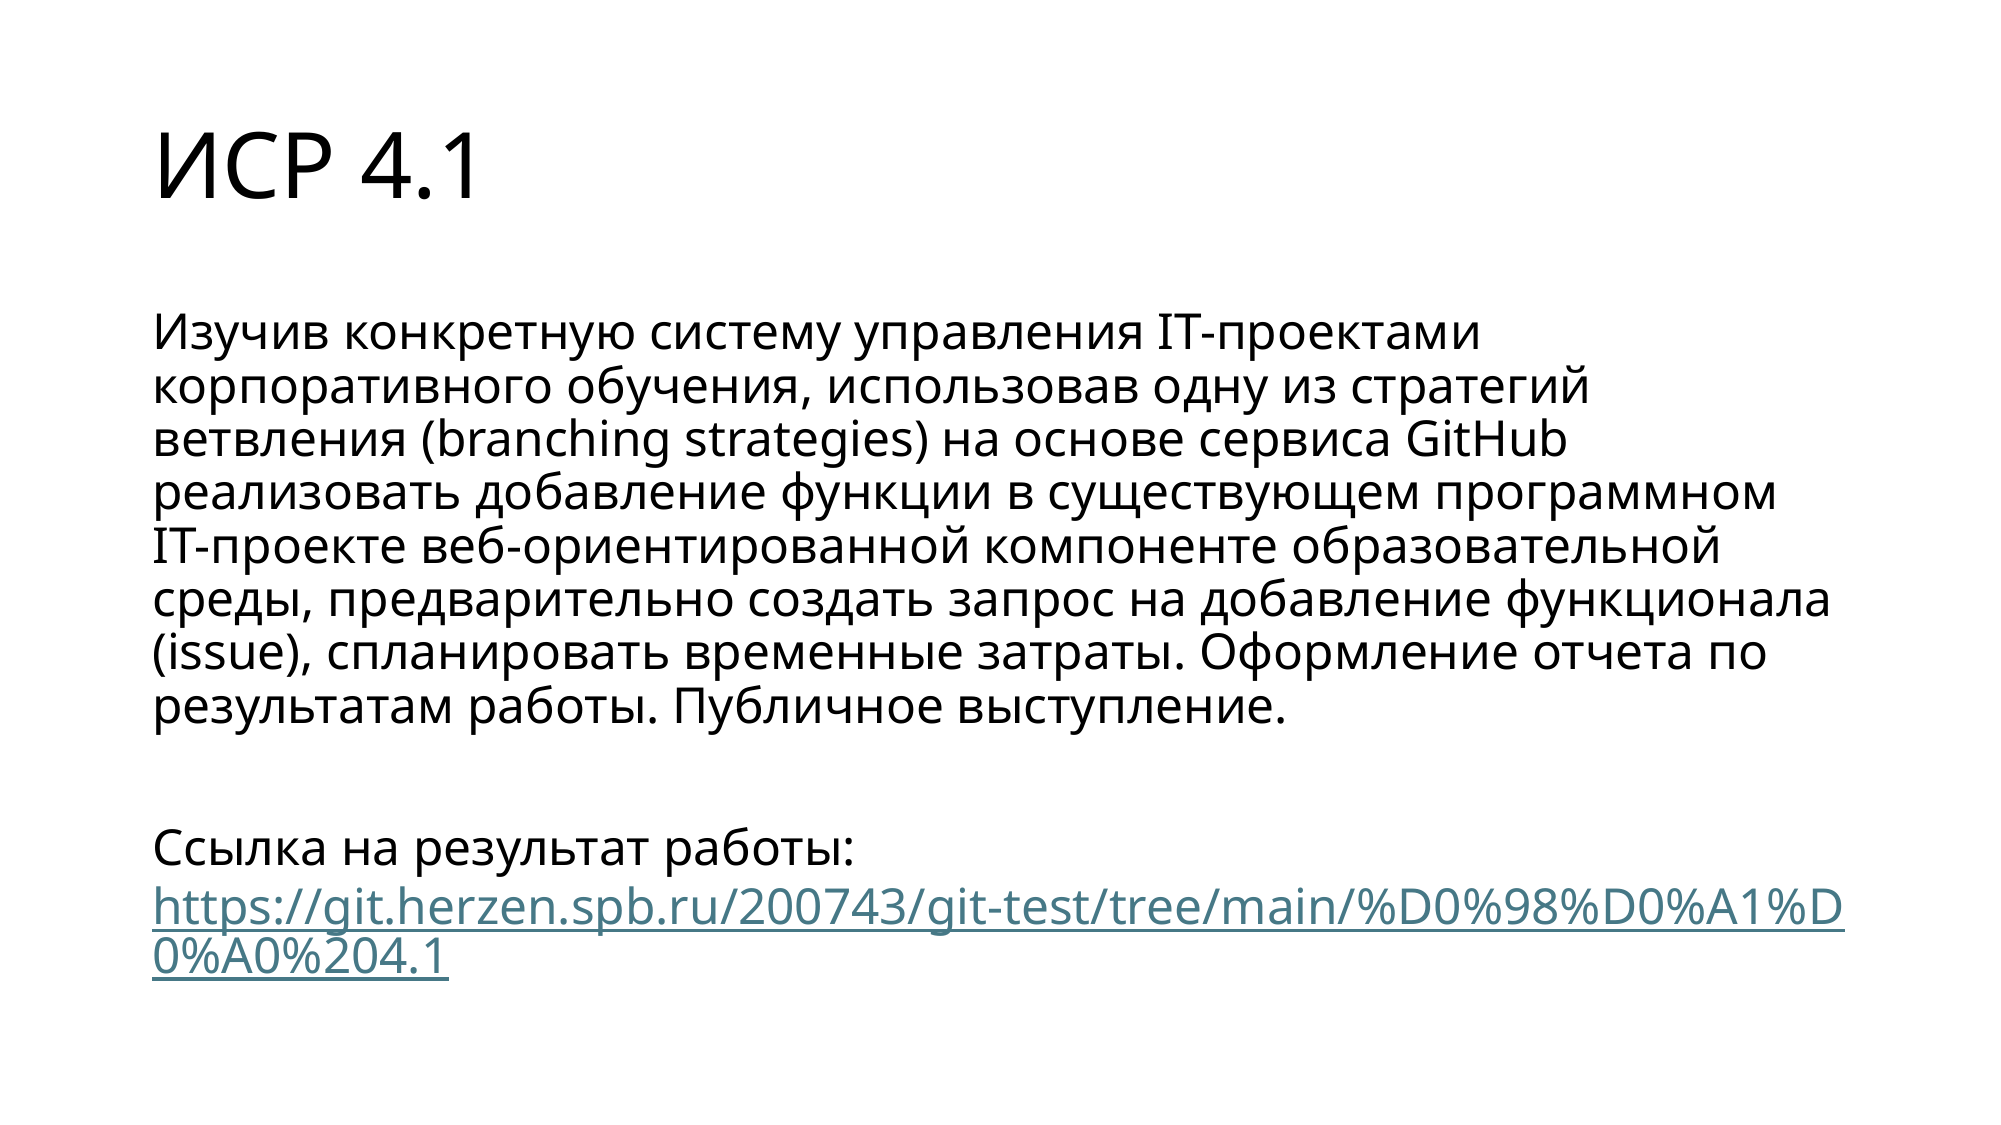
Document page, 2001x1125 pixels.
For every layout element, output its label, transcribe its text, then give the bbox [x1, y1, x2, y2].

list Изучив конкретную систему управления IT-проектами корпоративного обучения, использовав одну из стратегий ветвления (branching strategies) на основе сервиса GitHub реализовать добавление функции в существующем программном IT-проекте веб-ориентированной компоненте образовательной среды, предварительно создать запрос на добавление функционала (issue), спланировать временные затраты. Оформление отчета по результатам работы. Публичное выступление. Ссылка на результат работы: https://git.herzen.spb.ru/200743/git-test/tree/main/%D0%98%D0%A1%D0%A0%204.1 [137, 299, 1863, 1014]
title ИСР 4.1 [137, 59, 1863, 278]
